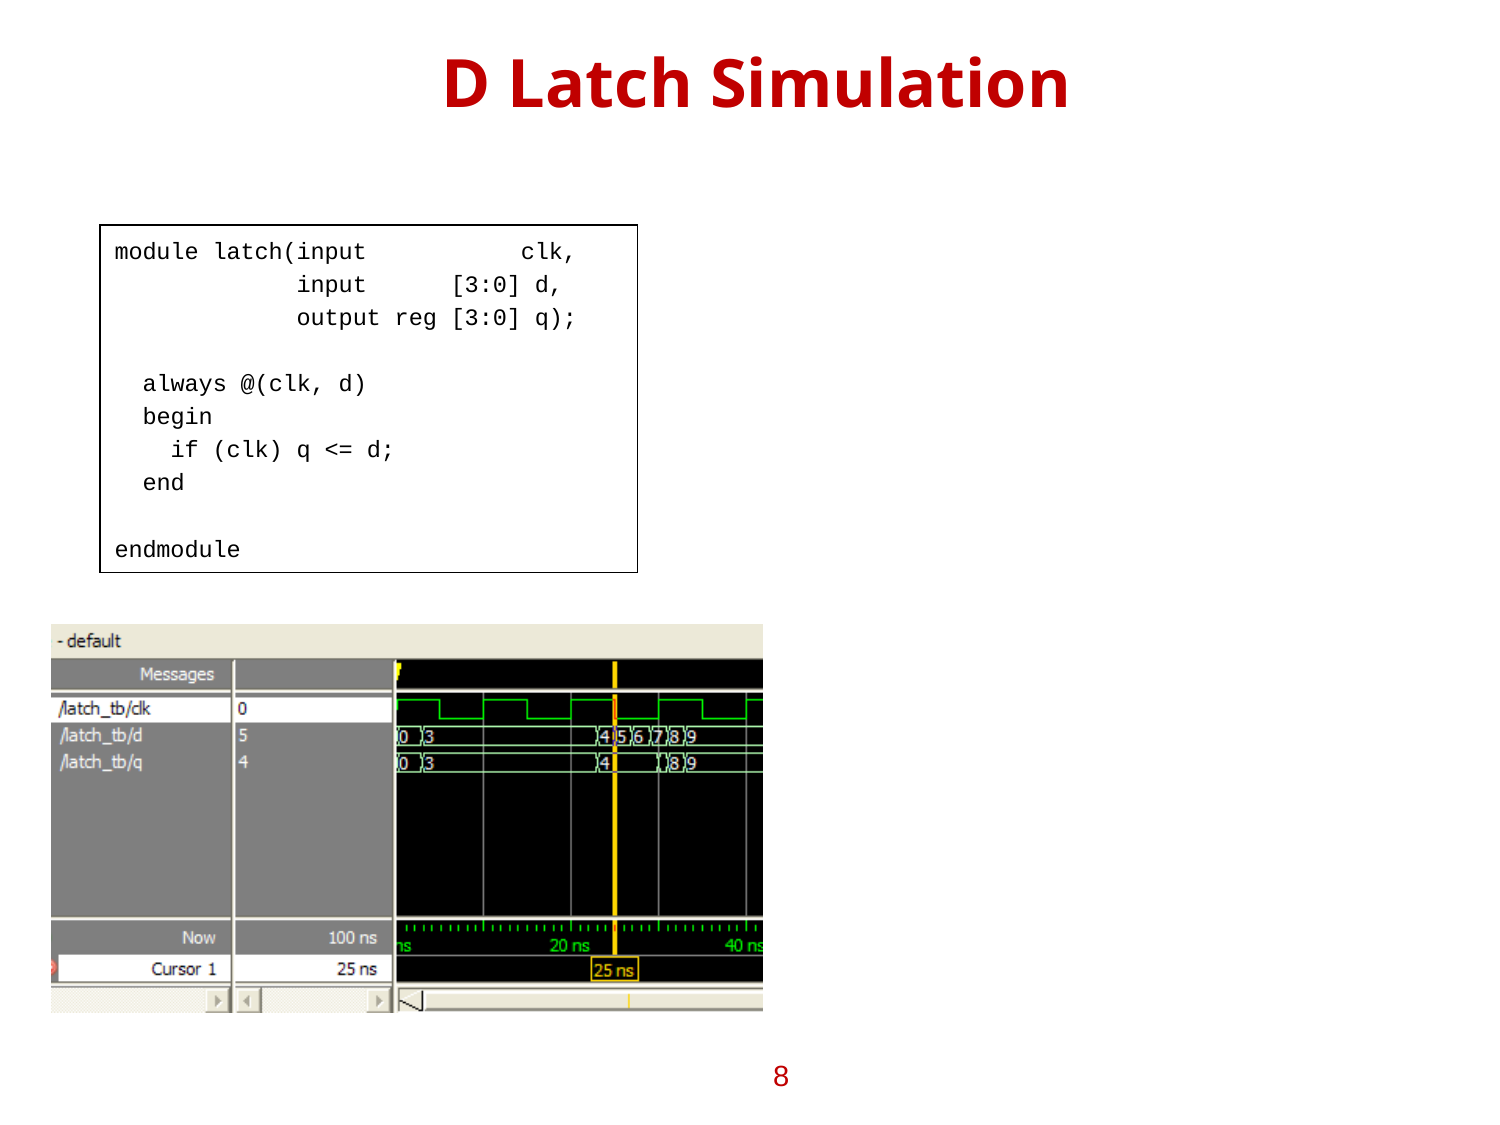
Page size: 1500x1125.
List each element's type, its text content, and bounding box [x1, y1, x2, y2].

title D Latch Simulation [124, 12, 1388, 151]
text_box module latch(input clk, input [3:0] d, output reg [3:0] q); always @(clk, d) begin if (clk) q <= d; end endmodule [99, 224, 638, 573]
slide_number 8 [649, 1049, 913, 1125]
picture [51, 624, 763, 1013]
